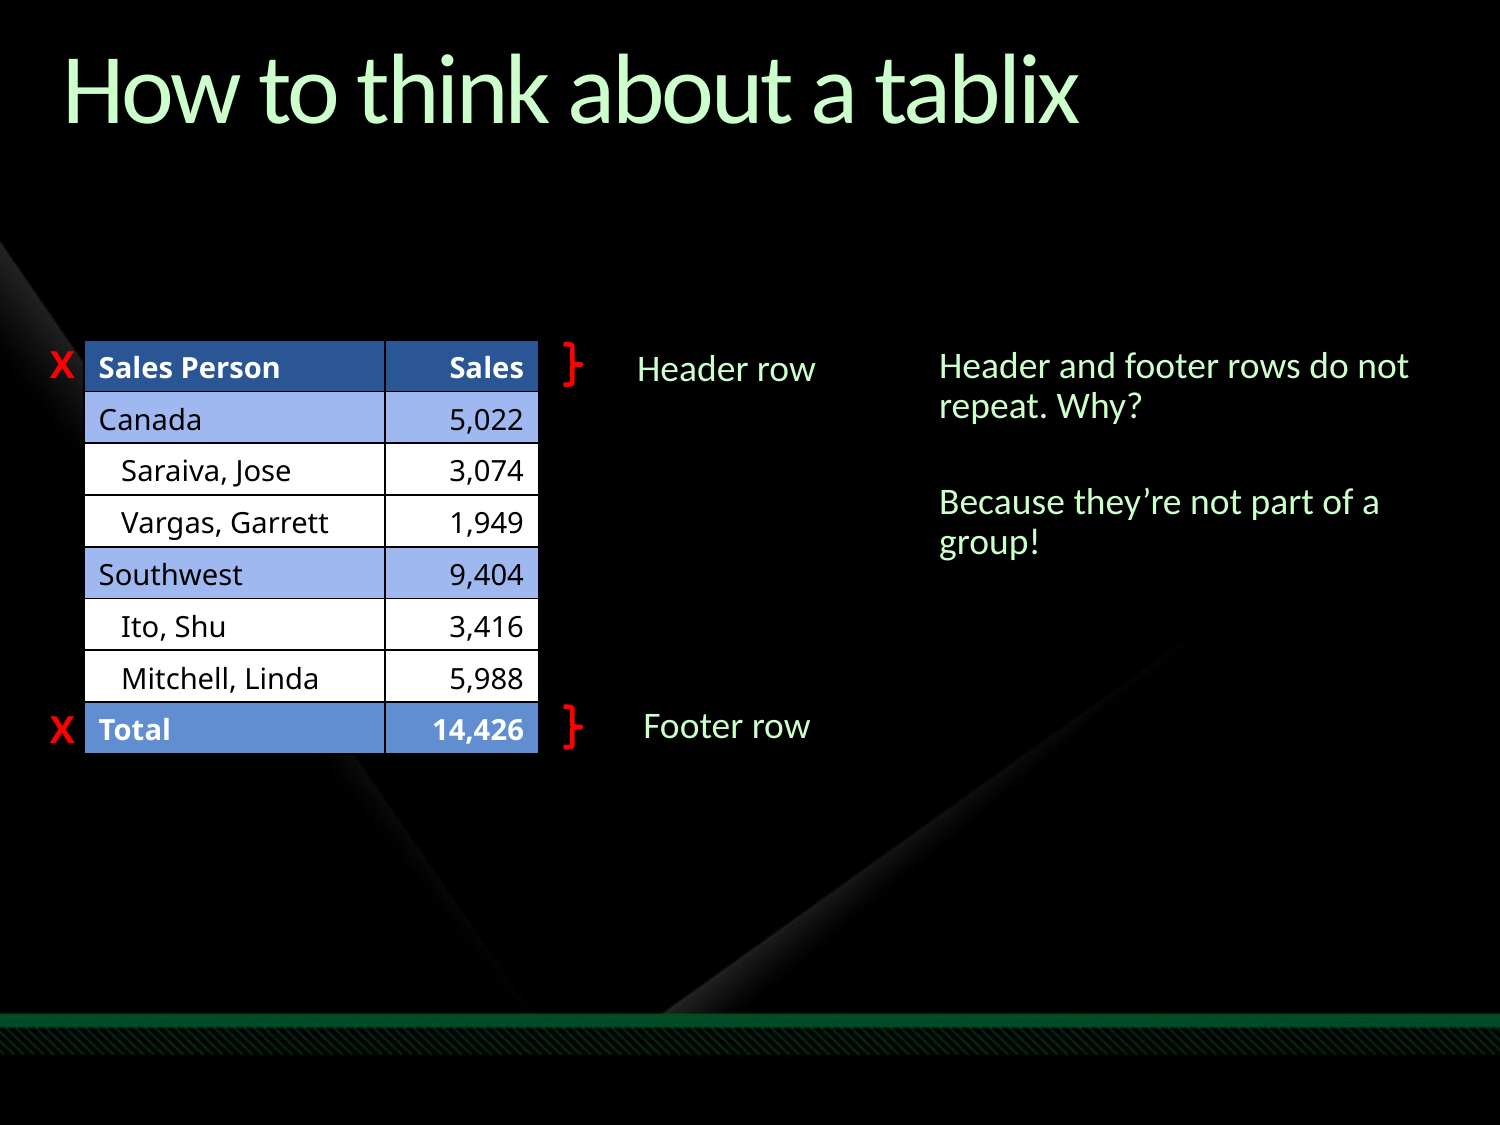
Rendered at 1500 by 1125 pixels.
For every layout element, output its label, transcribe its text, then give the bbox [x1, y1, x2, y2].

table_cell Saraiva, Jose [85, 444, 384, 494]
table_cell Southwest [85, 548, 384, 598]
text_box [563, 693, 828, 750]
title How to think about a tablix [62, 37, 1438, 147]
table_cell 14,426 [386, 703, 538, 753]
table_cell Mitchell, Linda [85, 651, 384, 701]
table_cell 3,416 [386, 599, 538, 649]
picture [0, 0, 1500, 1125]
table_cell 5,988 [386, 651, 538, 701]
text_box X [35, 704, 106, 760]
table_cell 3,074 [386, 444, 538, 494]
table_cell Ito, Shu [85, 599, 384, 649]
table_cell 1,949 [386, 496, 538, 546]
table_header Sales [386, 341, 538, 391]
table_cell Total [85, 703, 384, 753]
text_box Header and footer rows do not repeat. Why? Because they’re not part of a group! [924, 338, 1430, 571]
table_cell 5,022 [386, 392, 538, 442]
table_cell 9,404 [386, 548, 538, 598]
text_box X [35, 339, 83, 395]
table_cell Canada [85, 392, 384, 442]
table_header Sales Person [85, 341, 384, 391]
table_cell Vargas, Garrett [85, 496, 384, 546]
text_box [563, 336, 1109, 394]
